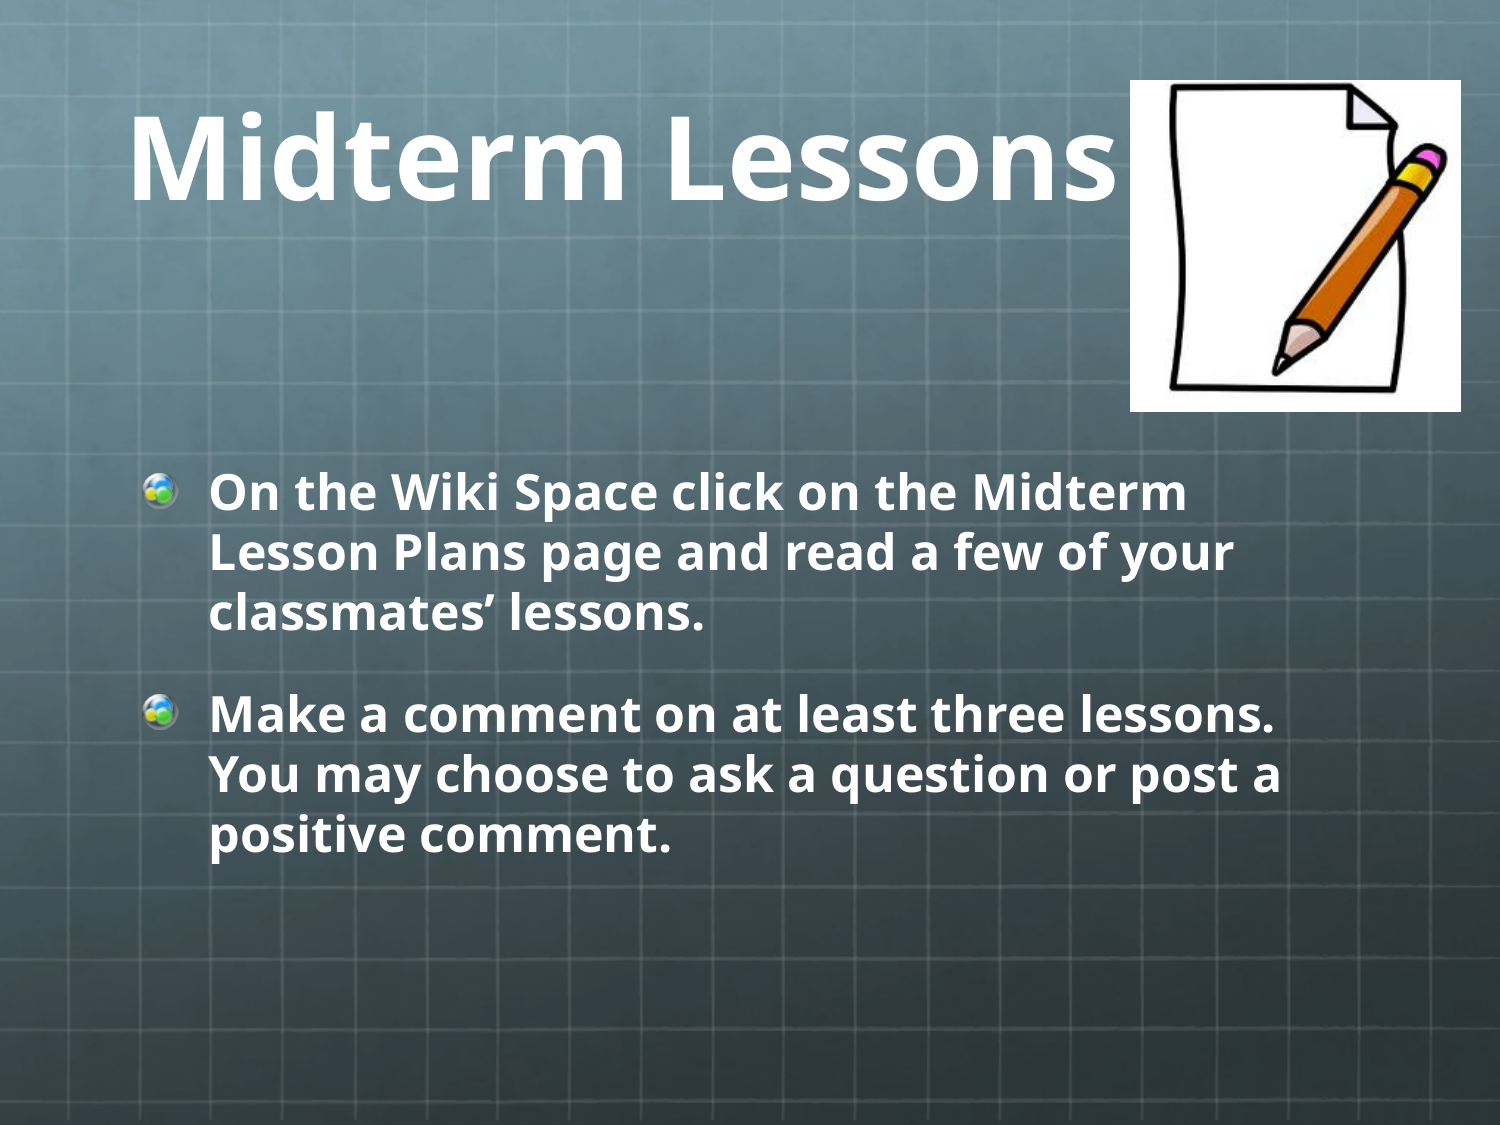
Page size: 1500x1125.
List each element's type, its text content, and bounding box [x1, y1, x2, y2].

picture [0, 0, 1500, 1125]
title Midterm Lessons [0, 17, 1244, 289]
list On the Wiki Space click on the Midterm Lesson Plans page and read a few of your classmates’ lessons. Make a comment on at least three lessons. You may choose to ask a question or post a positive comment. [127, 453, 1372, 958]
